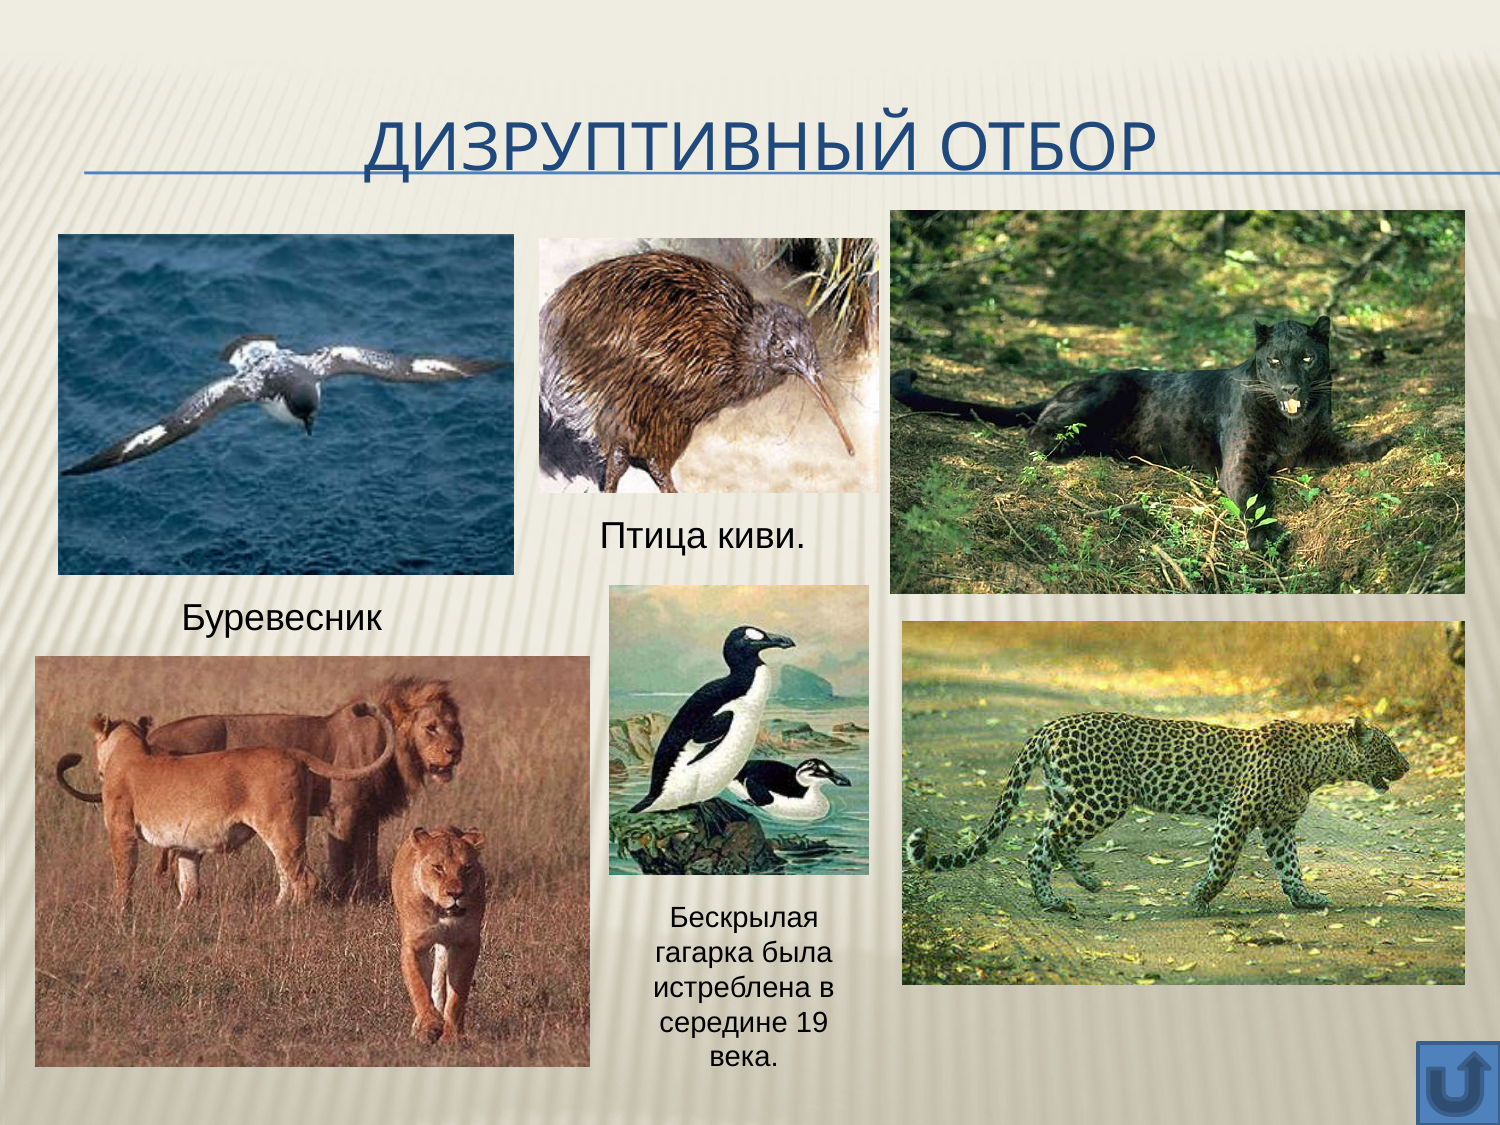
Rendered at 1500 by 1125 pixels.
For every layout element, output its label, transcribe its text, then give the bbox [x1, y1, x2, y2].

text_box Бескрылая гагарка была истреблена в середине 19 века. [609, 890, 879, 1116]
picture [902, 620, 1466, 985]
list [58, 234, 514, 575]
picture [34, 655, 591, 1067]
text_box Буревесник [58, 591, 516, 646]
title Дизруптивный отбор [49, 75, 1475, 213]
text_box Птица киви. [527, 503, 879, 564]
picture [890, 210, 1466, 594]
picture [538, 238, 879, 493]
picture [609, 585, 869, 875]
text_box [1416, 1041, 1500, 1125]
